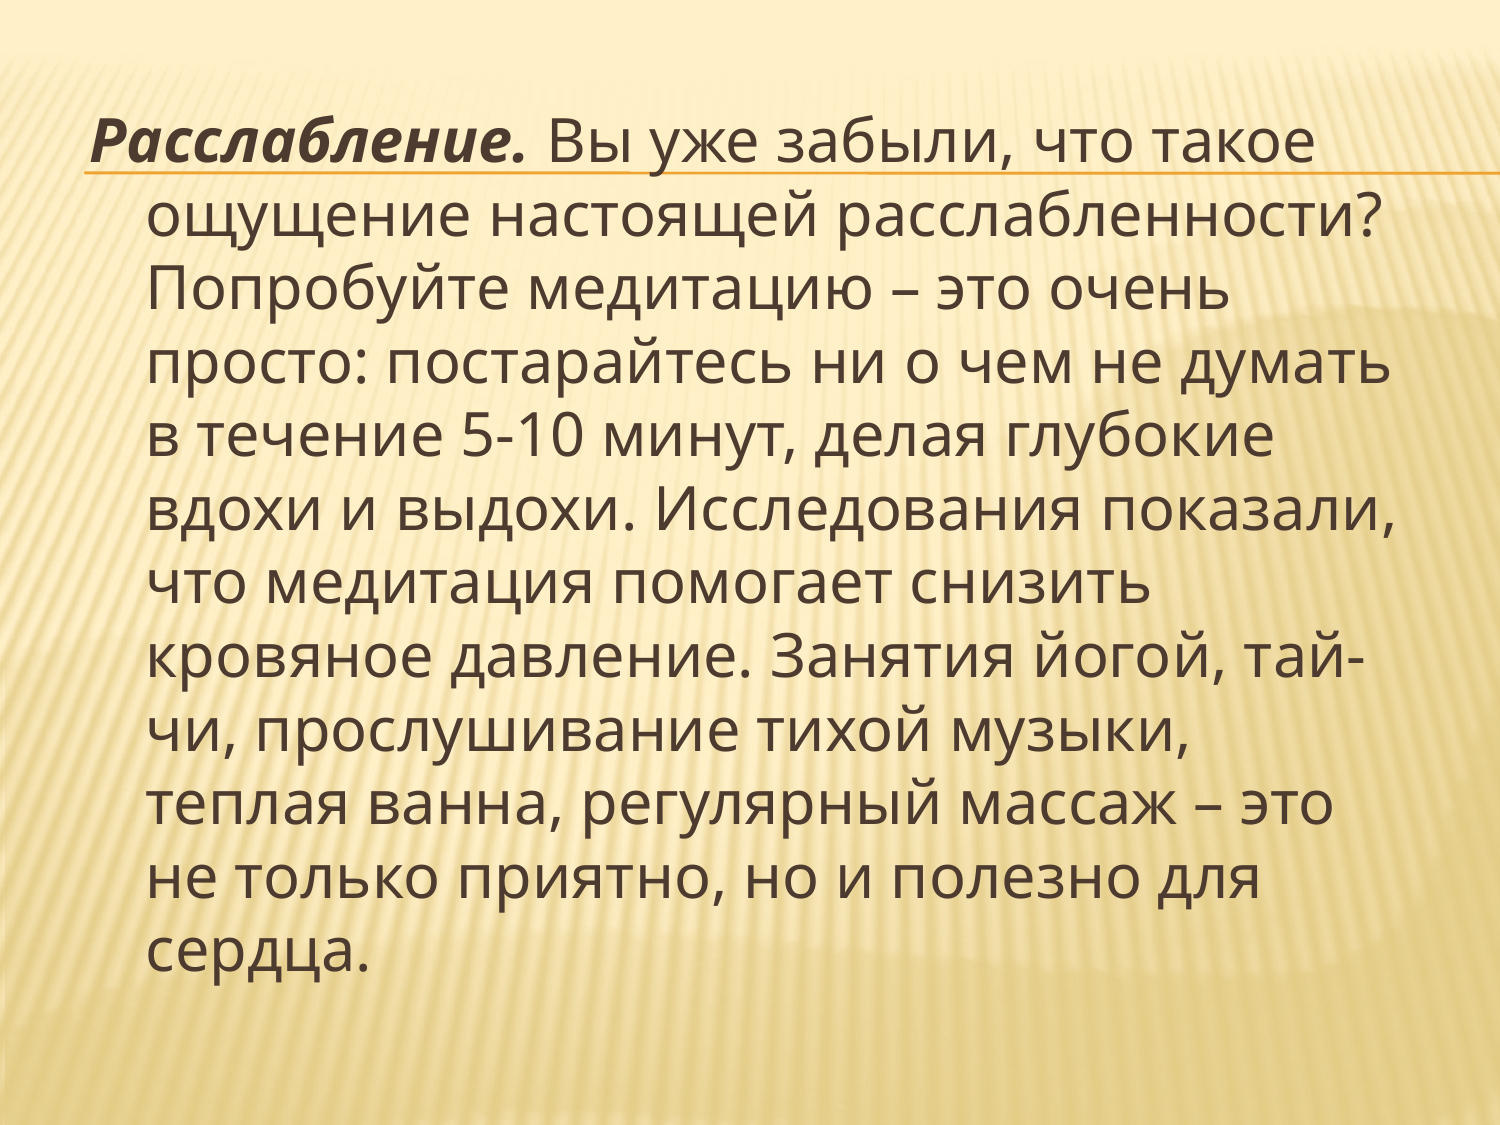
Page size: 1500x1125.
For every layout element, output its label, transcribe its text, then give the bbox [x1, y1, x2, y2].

list Расслабление. Вы уже забыли, что такое ощущение настоящей расслабленности? Попробуйте медитацию – это очень просто: постарайтесь ни о чем не думать в течение 5-10 минут, делая глубокие вдохи и выдохи. Исследования показали, что медитация помогает снизить кровяное давление. Занятия йогой, тай-чи, прослушивание тихой музыки, теплая ванна, регулярный массаж – это не только приятно, но и полезно для сердца. [75, 93, 1425, 1005]
